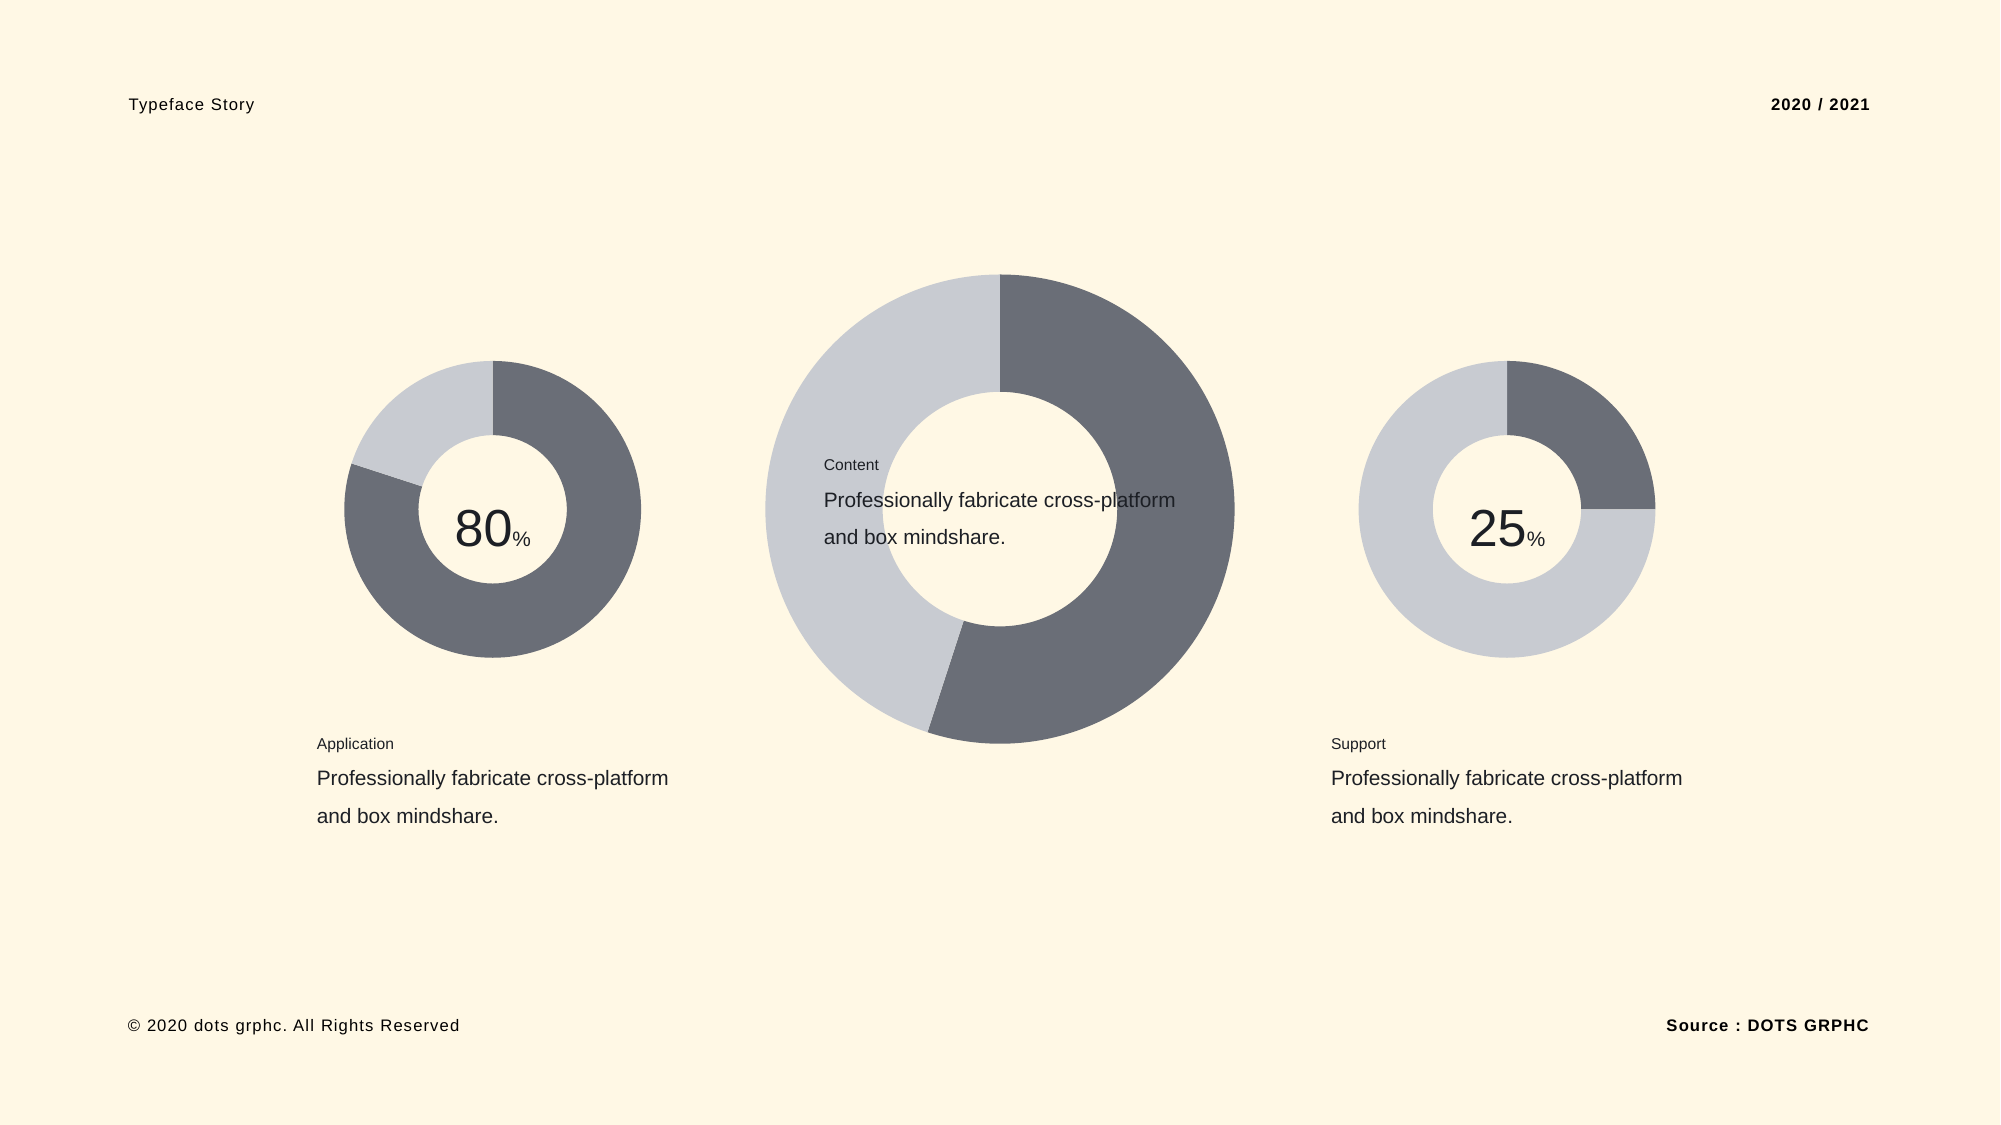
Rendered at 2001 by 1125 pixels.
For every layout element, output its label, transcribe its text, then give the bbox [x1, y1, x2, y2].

chart [762, 272, 1238, 748]
text_box Application Professionally fabricate cross-platform and box mindshare. [316, 724, 669, 828]
chart [342, 359, 644, 661]
text_box Support Professionally fabricate cross-platform and box mindshare. [1331, 724, 1684, 828]
chart [1356, 359, 1658, 661]
text_box 2020 / 2021 [1688, 86, 1885, 122]
text_box Typeface Story [72, 86, 311, 122]
text_box Source : DOTS GRPHC [1538, 1007, 1884, 1042]
text_box © 2020 dots grphc. All Rights Reserved [113, 1007, 490, 1043]
